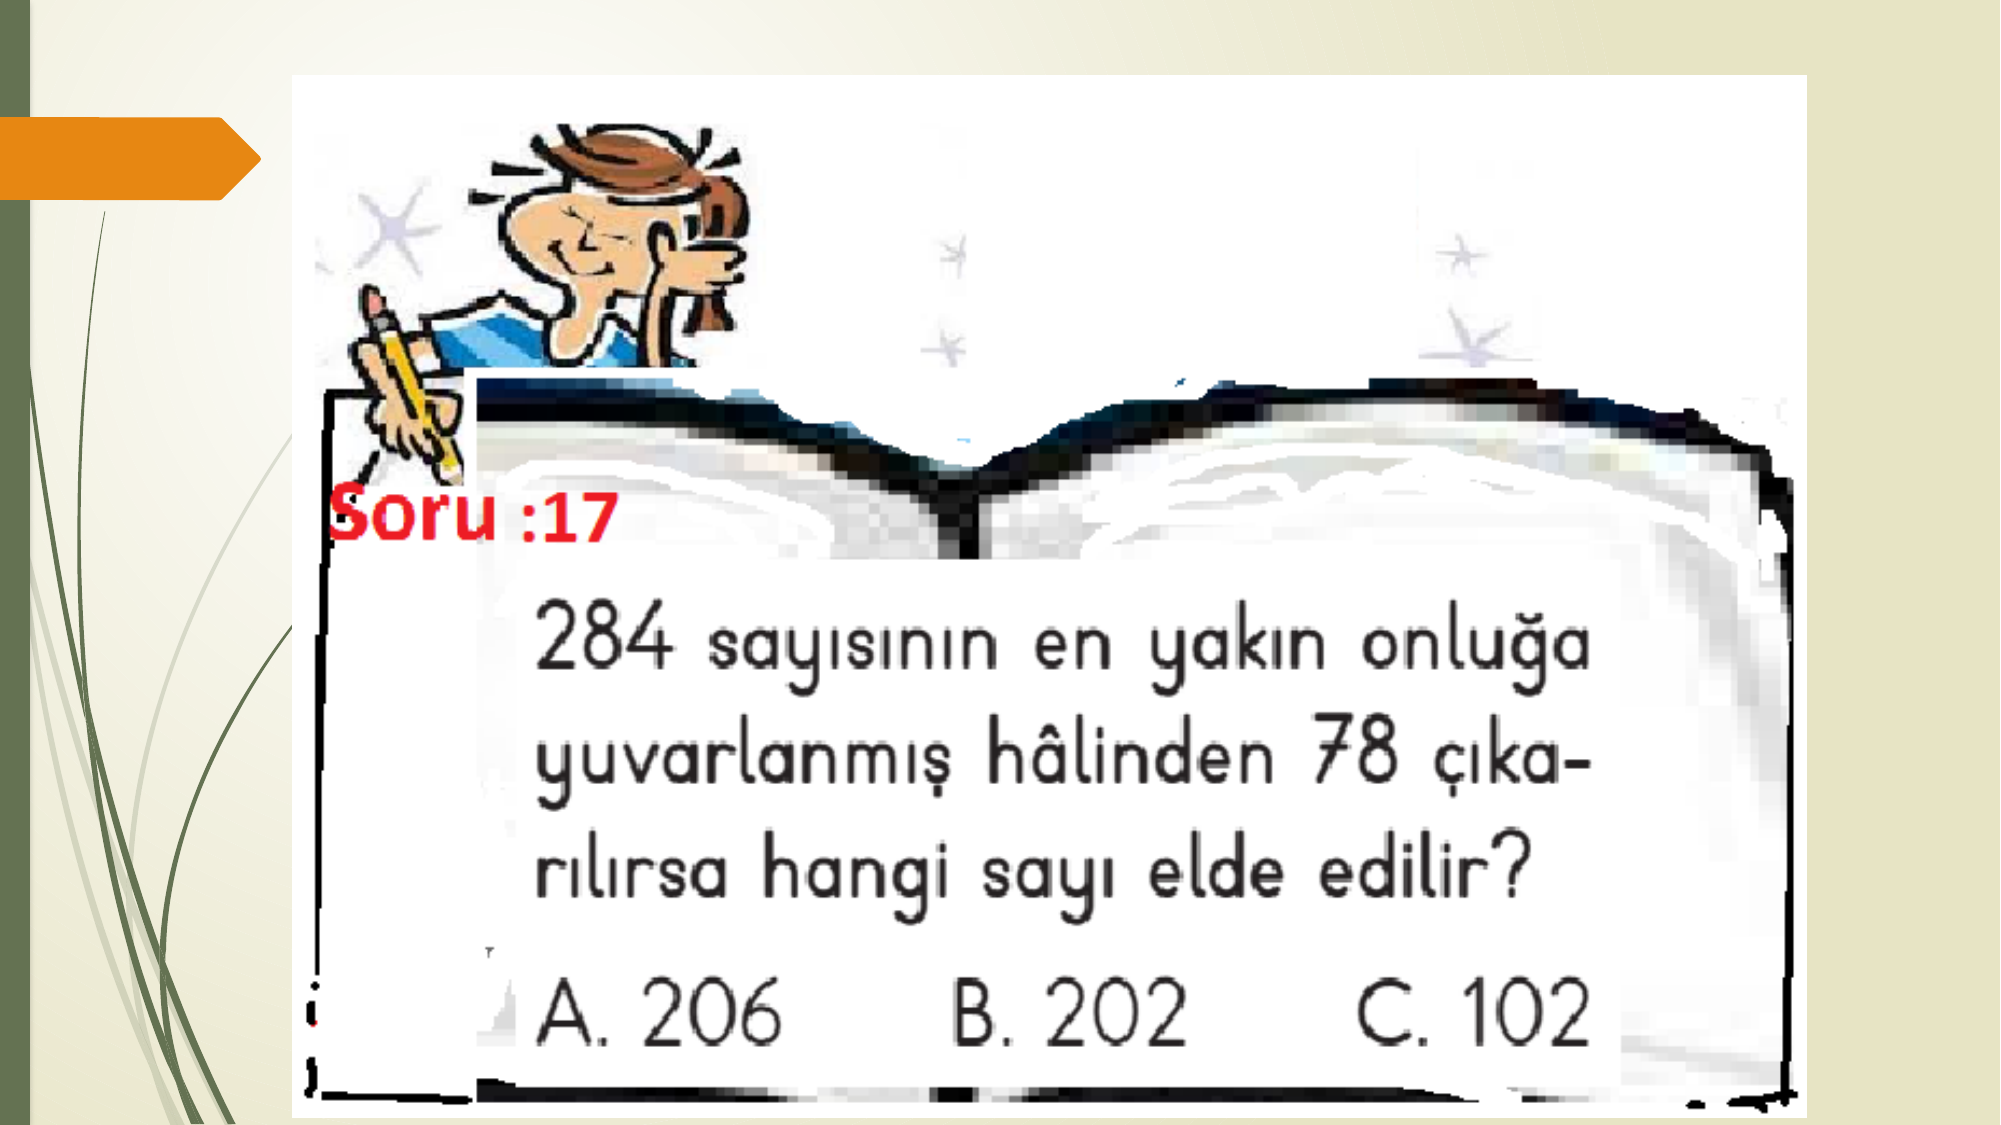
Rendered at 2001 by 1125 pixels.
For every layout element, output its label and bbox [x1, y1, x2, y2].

picture [291, 74, 1807, 1118]
